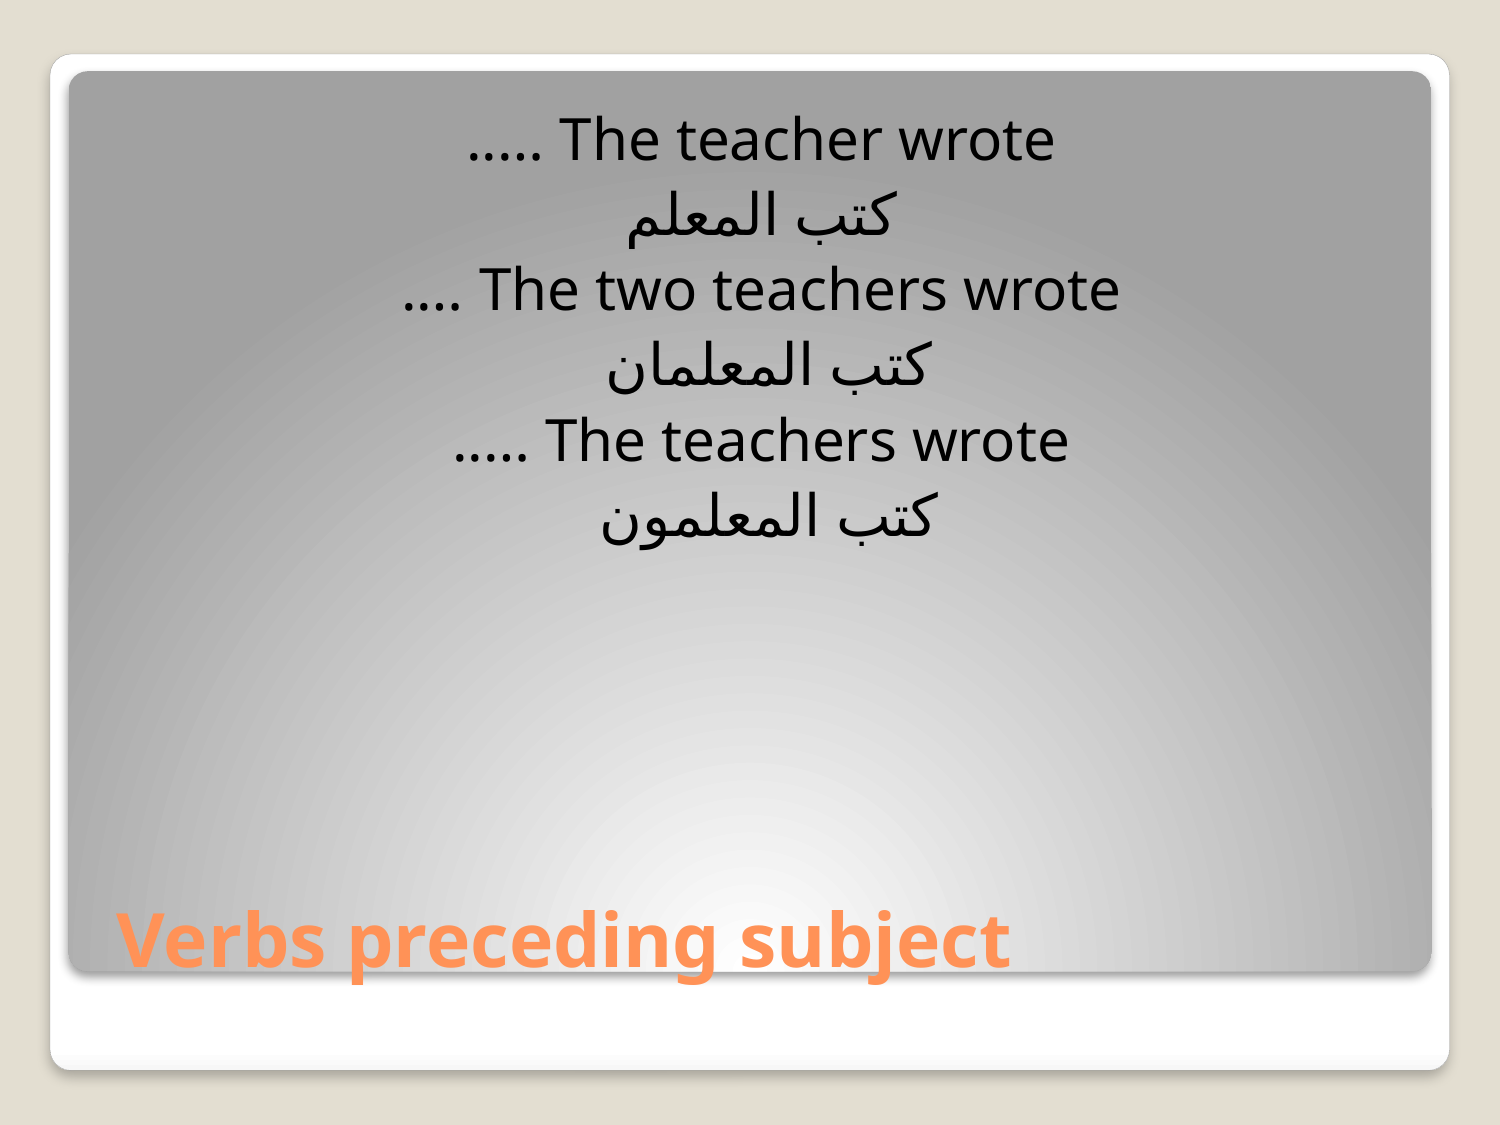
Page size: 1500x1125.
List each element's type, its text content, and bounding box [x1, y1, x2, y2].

title Verbs preceding subject [82, 817, 1425, 990]
list The teacher wrote ….. كتب المعلم The two teachers wrote …. كتب المعلمان The teachers wrote ….. كتب المعلمون [82, 86, 1425, 774]
